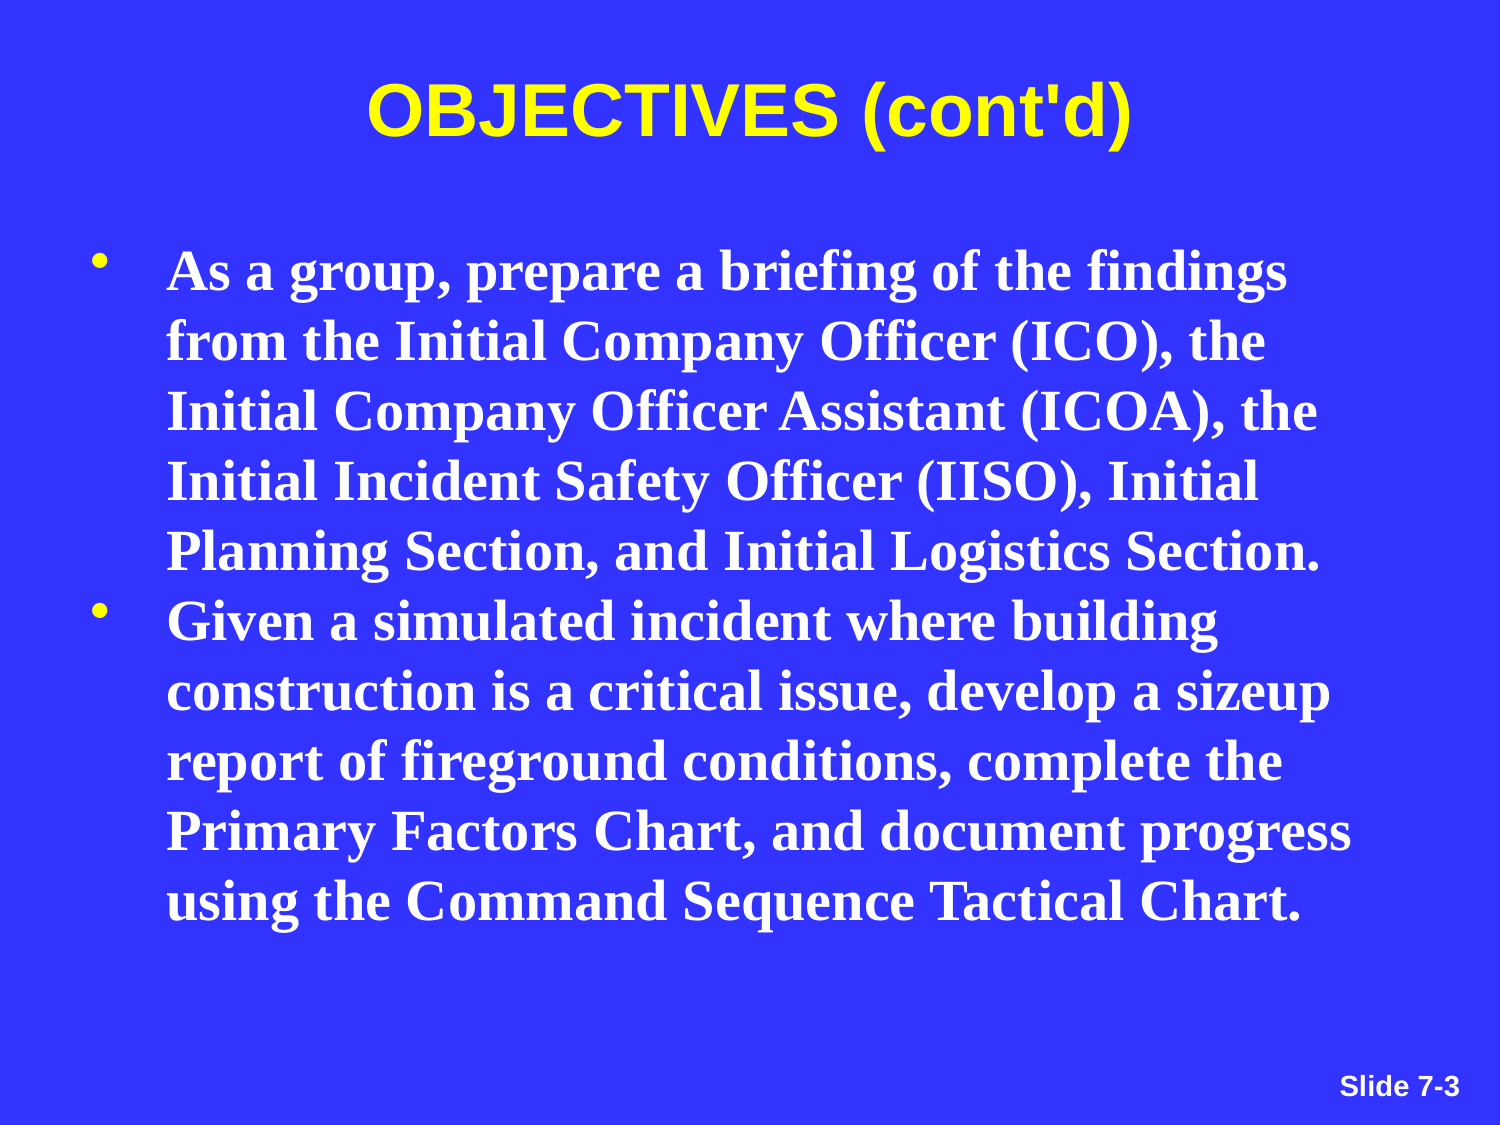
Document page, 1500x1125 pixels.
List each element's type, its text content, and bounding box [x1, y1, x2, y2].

text_box OBJECTIVES (cont'd) [74, 12, 1425, 200]
slide_number Slide 7-3 [1124, 1059, 1476, 1125]
list As a group, prepare a briefing of the findings from the Initial Company Officer (ICO), the Initial Company Officer Assistant (ICOA), the Initial Incident Safety Officer (IISO), Initial Planning Section, and Initial Logistics Section. Given a simulated incident where building construction is a critical issue, develop a sizeup report of fireground conditions, complete the Primary Factors Chart, and document progress using the Command Sequence Tactical Chart. [74, 224, 1426, 968]
